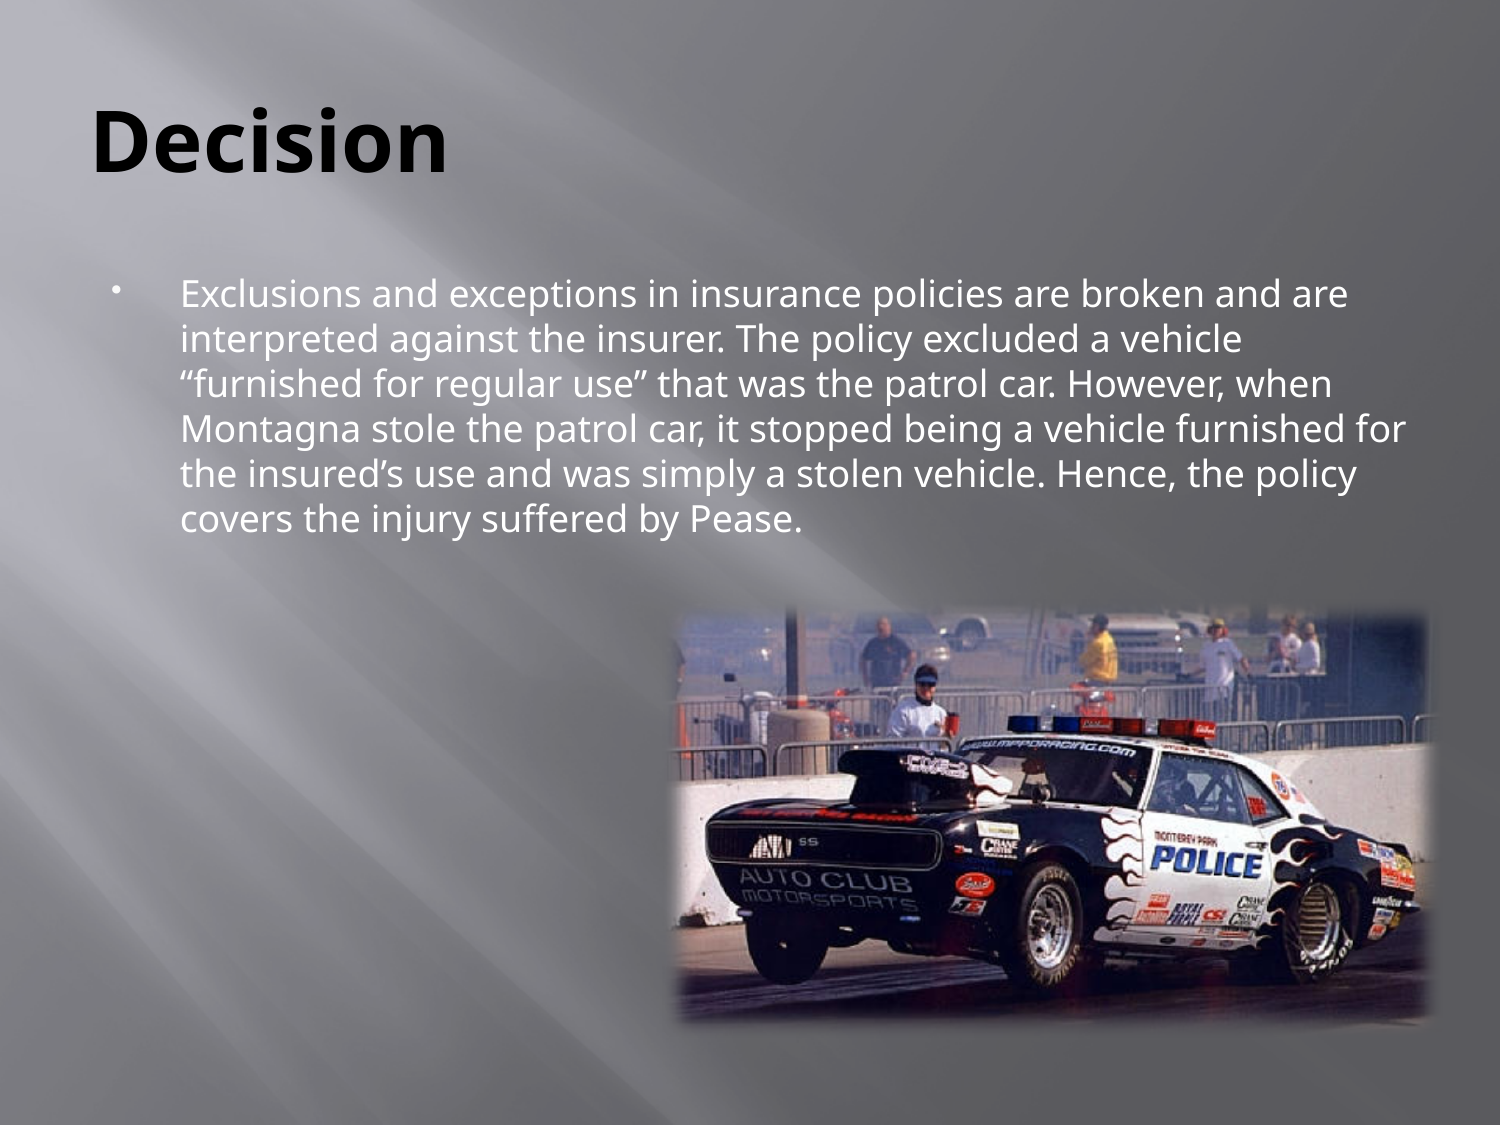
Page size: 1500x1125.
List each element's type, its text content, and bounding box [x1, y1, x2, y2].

picture [662, 599, 1444, 1038]
list Exclusions and exceptions in insurance policies are broken and are interpreted against the insurer. The policy excluded a vehicle “furnished for regular use” that was the patrol car. However, when Montagna stole the patrol car, it stopped being a vehicle furnished for the insured’s use and was simply a stolen vehicle. Hence, the policy covers the injury suffered by Pease. [75, 262, 1425, 563]
title Decision [75, 45, 1425, 233]
